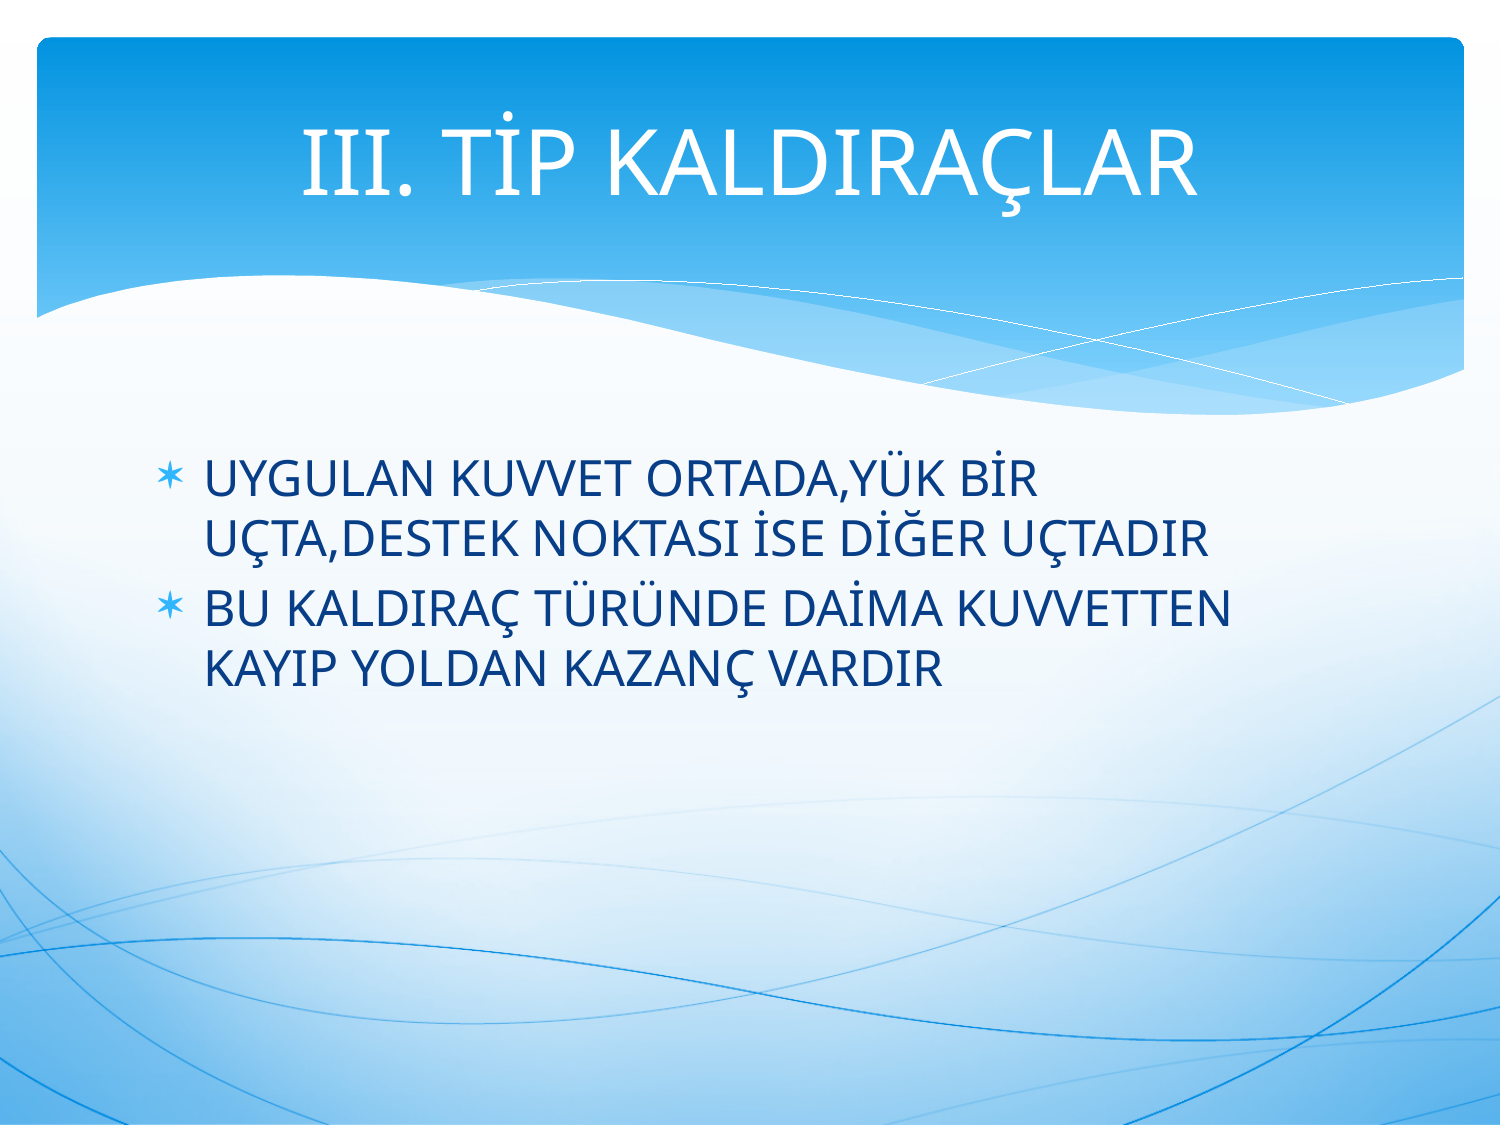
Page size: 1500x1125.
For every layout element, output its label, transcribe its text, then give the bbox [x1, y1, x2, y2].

title III. TİP KALDIRAÇLAR [75, 55, 1425, 261]
list UYGULAN KUVVET ORTADA,YÜK BİR UÇTA,DESTEK NOKTASI İSE DİĞER UÇTADIR BU KALDIRAÇ TÜRÜNDE DAİMA KUVVETTEN KAYIP YOLDAN KAZANÇ VARDIR [143, 438, 1359, 1005]
